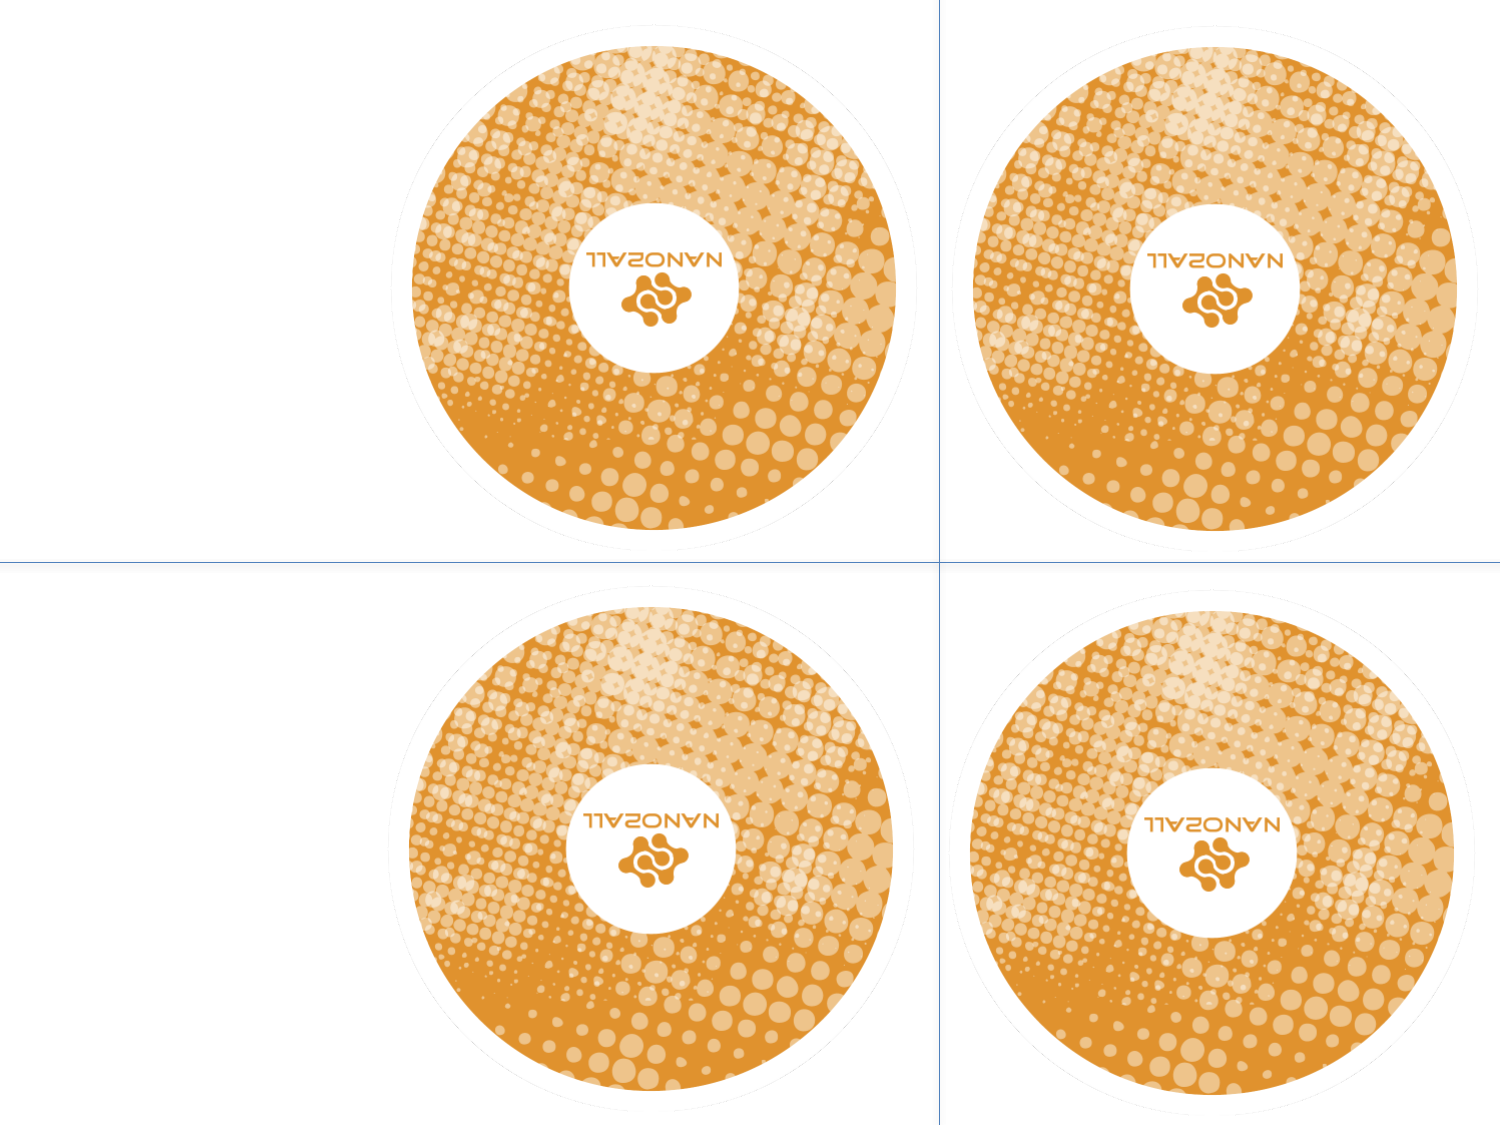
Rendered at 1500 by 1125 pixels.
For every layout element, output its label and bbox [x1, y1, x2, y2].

picture [370, 6, 1496, 1125]
